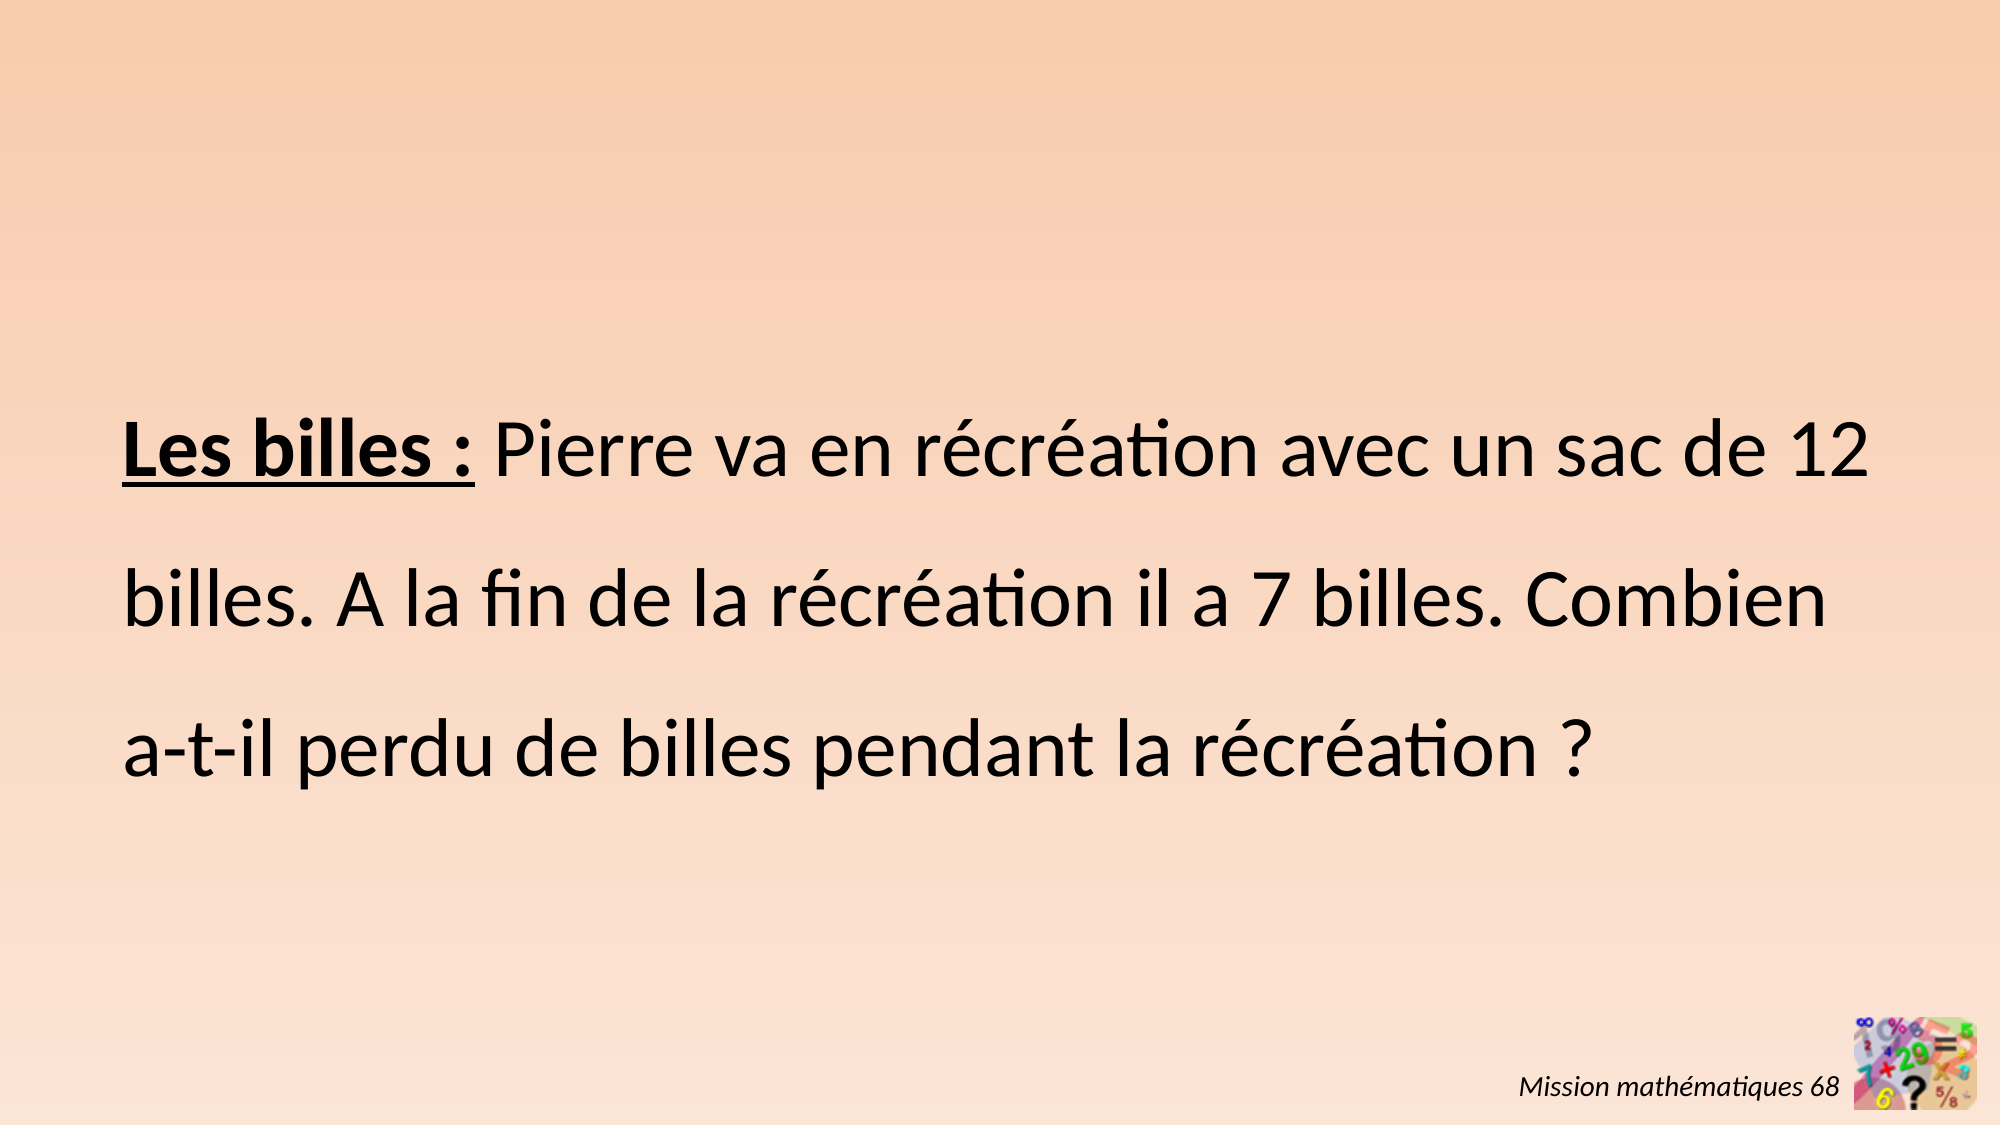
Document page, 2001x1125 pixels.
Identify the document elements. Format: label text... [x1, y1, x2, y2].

text_box Mission mathématiques 68 [1501, 1059, 1854, 1110]
picture [1854, 1017, 1977, 1110]
text_box Les billes : Pierre va en récréation avec un sac de 12 billes. A la fin de la récréation il a 7 billes. Combien a-t-il perdu de billes pendant la récréation ? [107, 335, 1892, 801]
